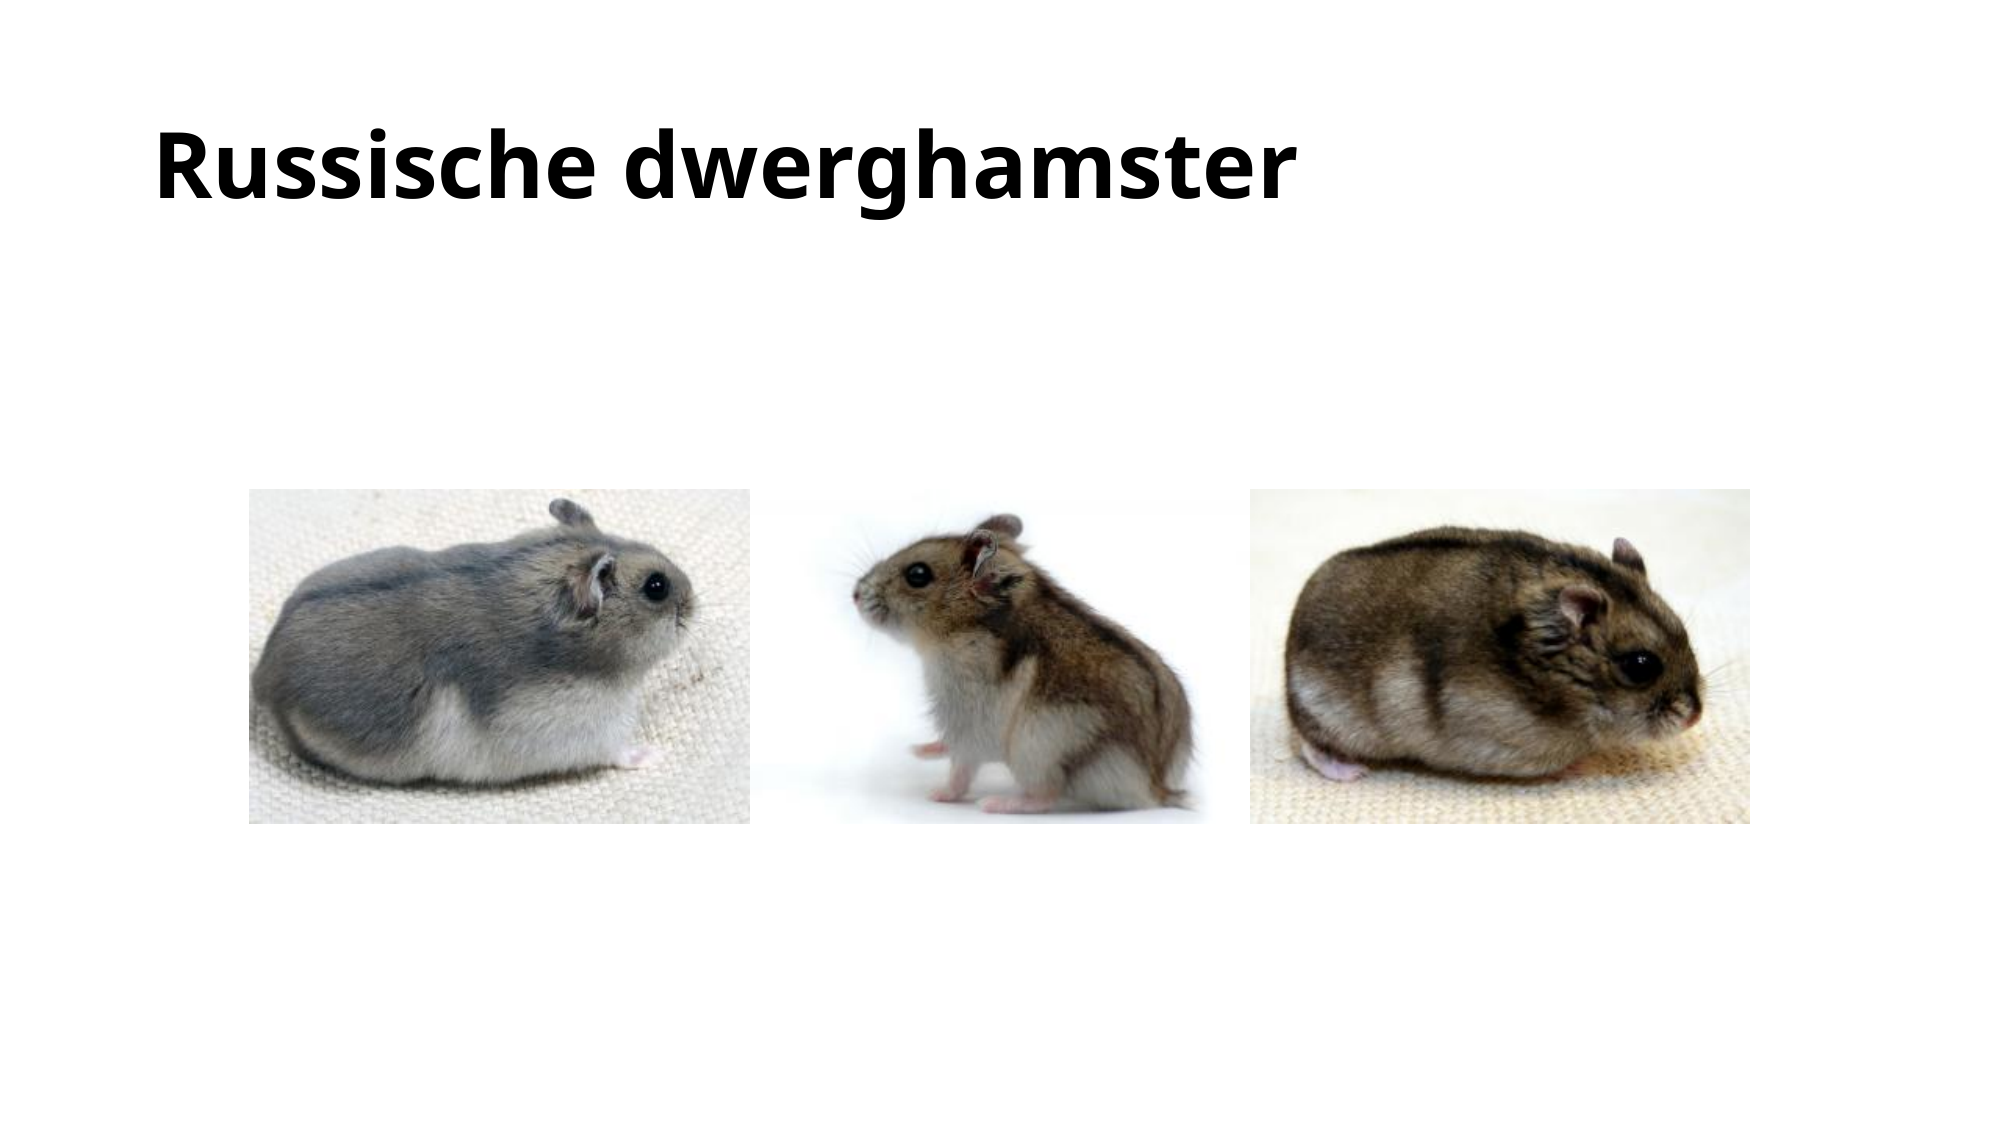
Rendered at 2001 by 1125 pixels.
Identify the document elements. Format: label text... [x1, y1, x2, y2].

picture [1249, 489, 1751, 824]
title Russische dwerghamster [137, 59, 1863, 278]
picture [249, 489, 750, 824]
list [750, 489, 1249, 824]
